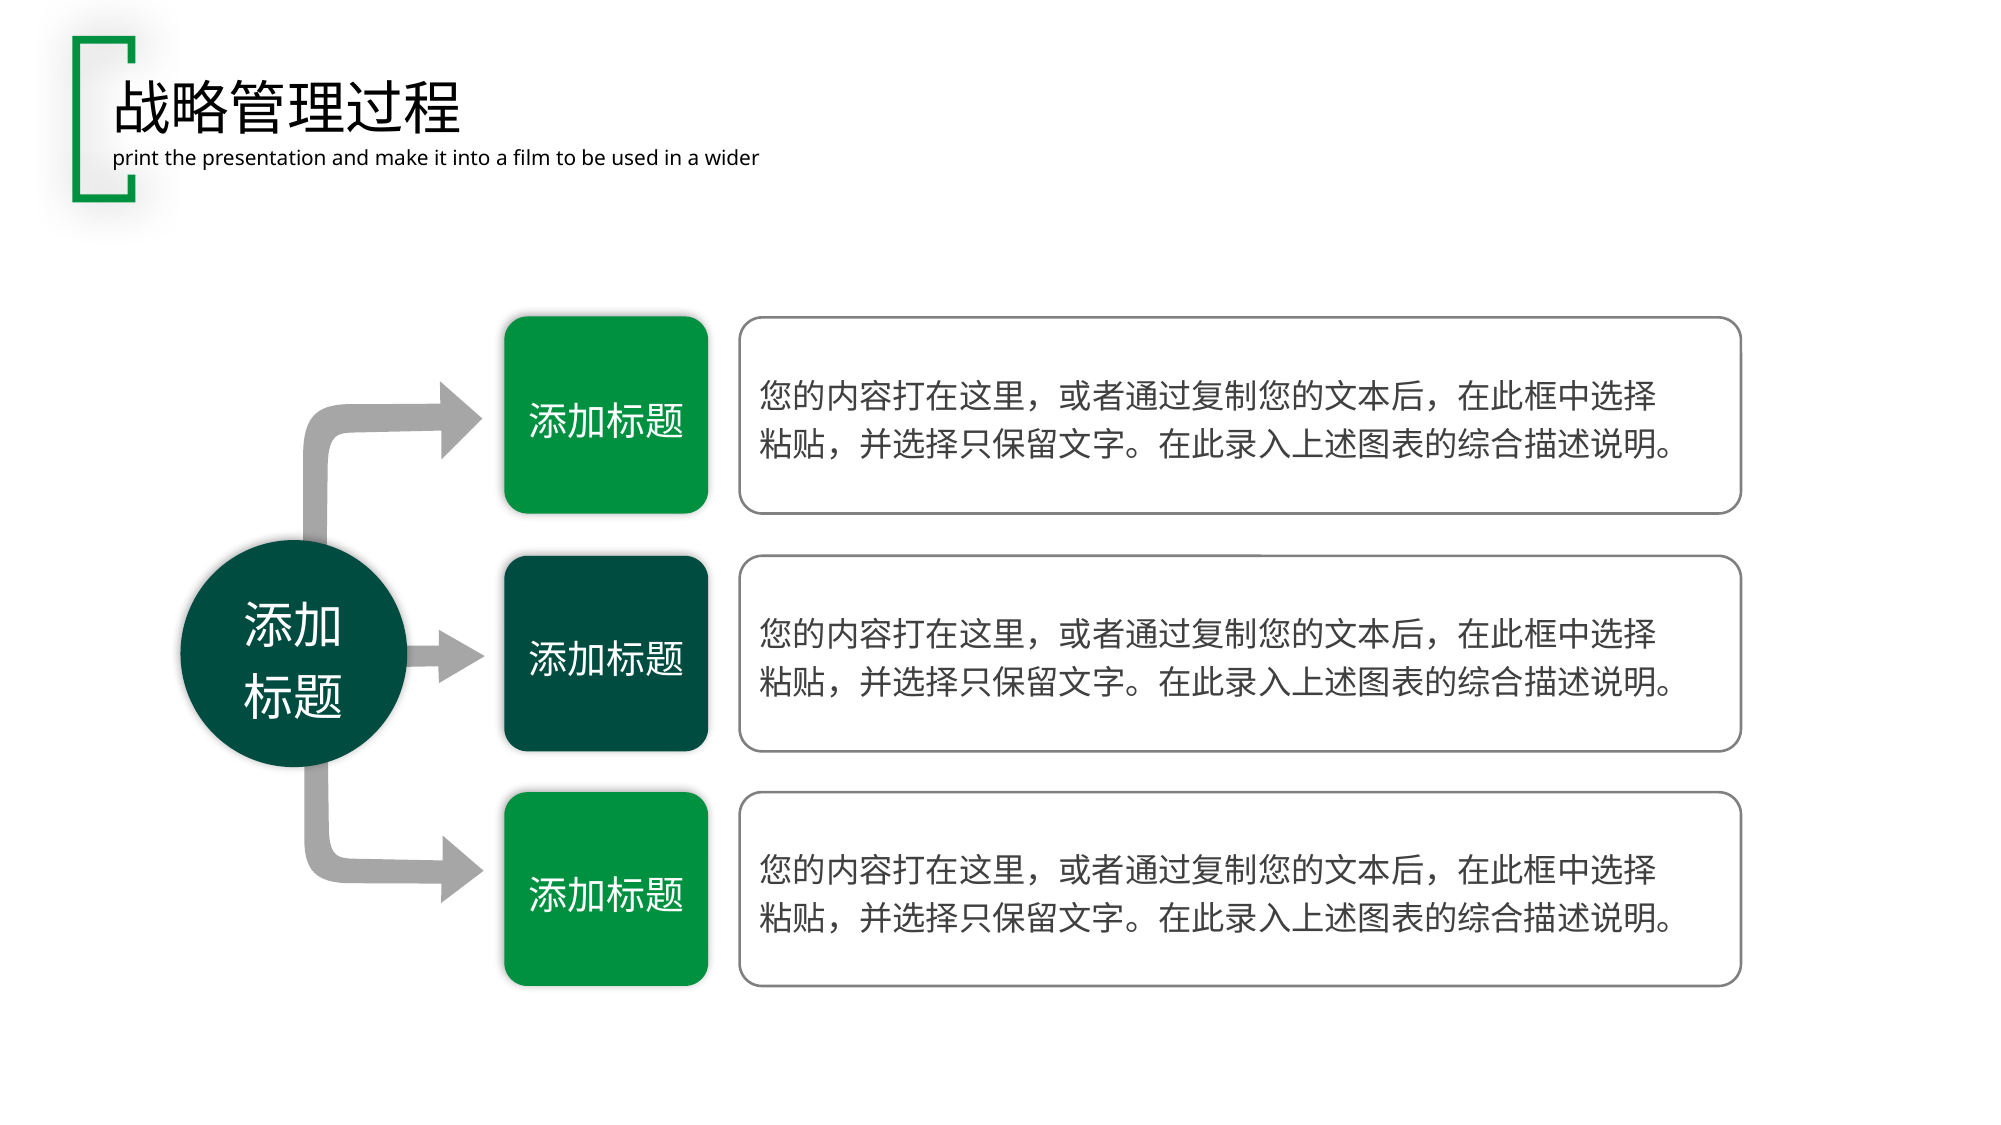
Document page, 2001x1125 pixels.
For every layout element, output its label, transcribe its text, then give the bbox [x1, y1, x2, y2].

text_box [414, 629, 485, 684]
text_box [304, 768, 484, 904]
text_box 您的内容打在这里，或者通过复制您的文本后，在此框中选择 粘贴，并选择只保留文字。在此录入上述图表的综合描述说明。 [739, 792, 1742, 986]
text_box 您的内容打在这里，或者通过复制您的文本后，在此框中选择 粘贴，并选择只保留文字。在此录入上述图表的综合描述说明。 [739, 555, 1742, 752]
text_box 添加标题 [504, 792, 709, 986]
text_box 添加标题 [504, 555, 709, 752]
text_box [303, 381, 483, 537]
text_box 添加标题 [180, 540, 408, 768]
text_box 您的内容打在这里，或者通过复制您的文本后，在此框中选择 粘贴，并选择只保留文字。在此录入上述图表的综合描述说明。 [739, 317, 1742, 514]
text_box 添加标题 [504, 316, 709, 514]
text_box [72, 35, 862, 203]
